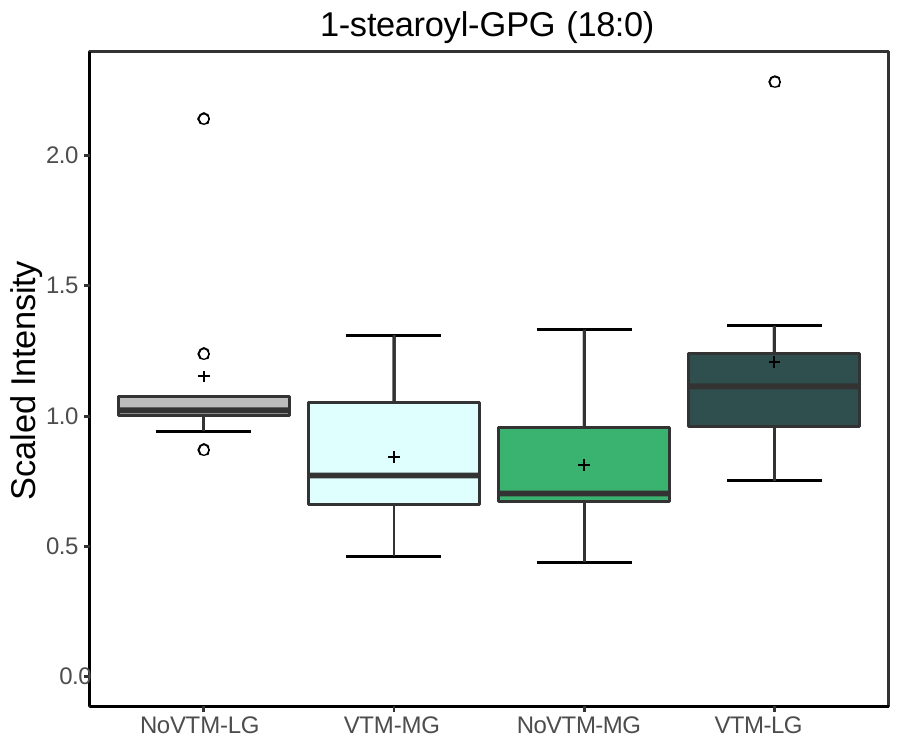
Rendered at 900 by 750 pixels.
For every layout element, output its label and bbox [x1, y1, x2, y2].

footer [57, 661, 95, 750]
text_box [1, 256, 82, 503]
text_box [44, 137, 82, 169]
slide_number [138, 713, 290, 750]
text_box [317, 0, 661, 44]
text_box [44, 528, 82, 560]
text_box [83, 50, 891, 738]
